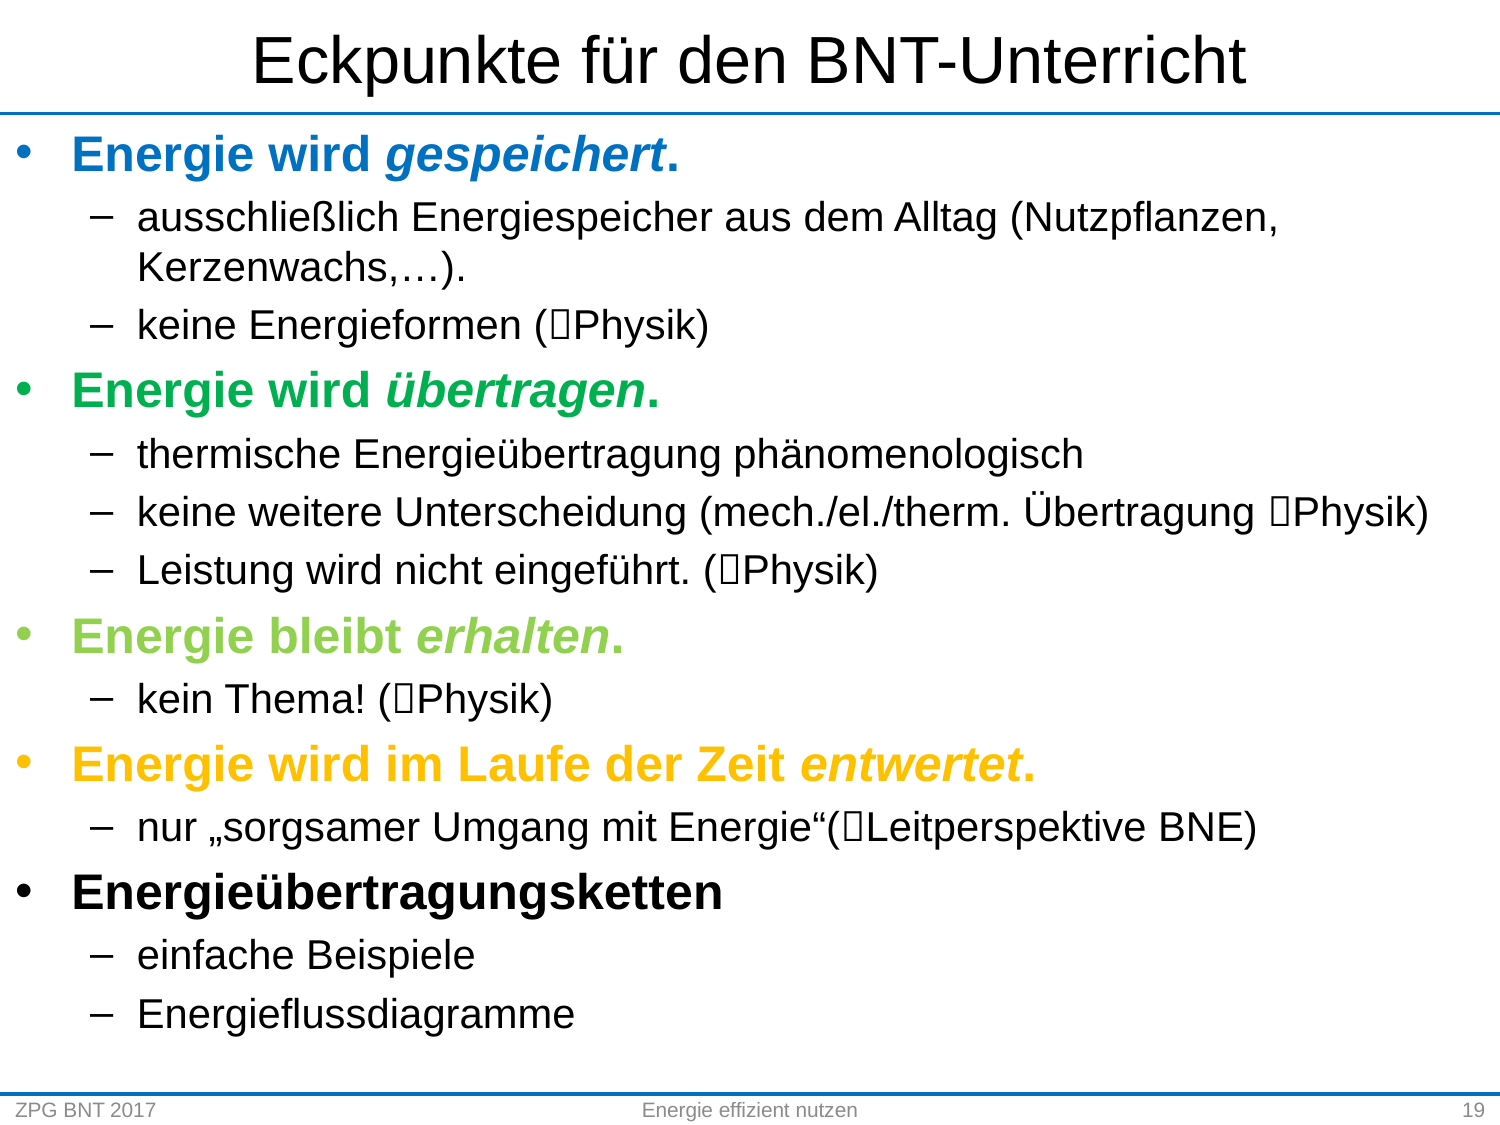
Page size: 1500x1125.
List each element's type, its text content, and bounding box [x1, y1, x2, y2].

slide_number 19 [1104, 1094, 1500, 1125]
title Eckpunkte für den BNT-Unterricht [0, 0, 1500, 113]
footer Energie effizient nutzen [512, 1094, 988, 1125]
list Energie wird gespeichert. ausschließlich Energiespeicher aus dem Alltag (Nutzpflanzen, Kerzenwachs,…). keine Energieformen (Physik) Energie wird übertragen. thermische Energieübertragung phänomenologisch keine weitere Unterscheidung (mech./el./therm. Übertragung Physik) Leistung wird nicht eingeführt. (Physik) Energie bleibt erhalten. kein Thema! (Physik) Energie wird im Laufe der Zeit entwertet. nur „sorgsamer Umgang mit Energie“(Leitperspektive BNE) Energieübertragungsketten einfache Beispiele Energieflussdiagramme [0, 113, 1500, 1094]
slide_number ZPG BNT 2017 [0, 1094, 408, 1125]
